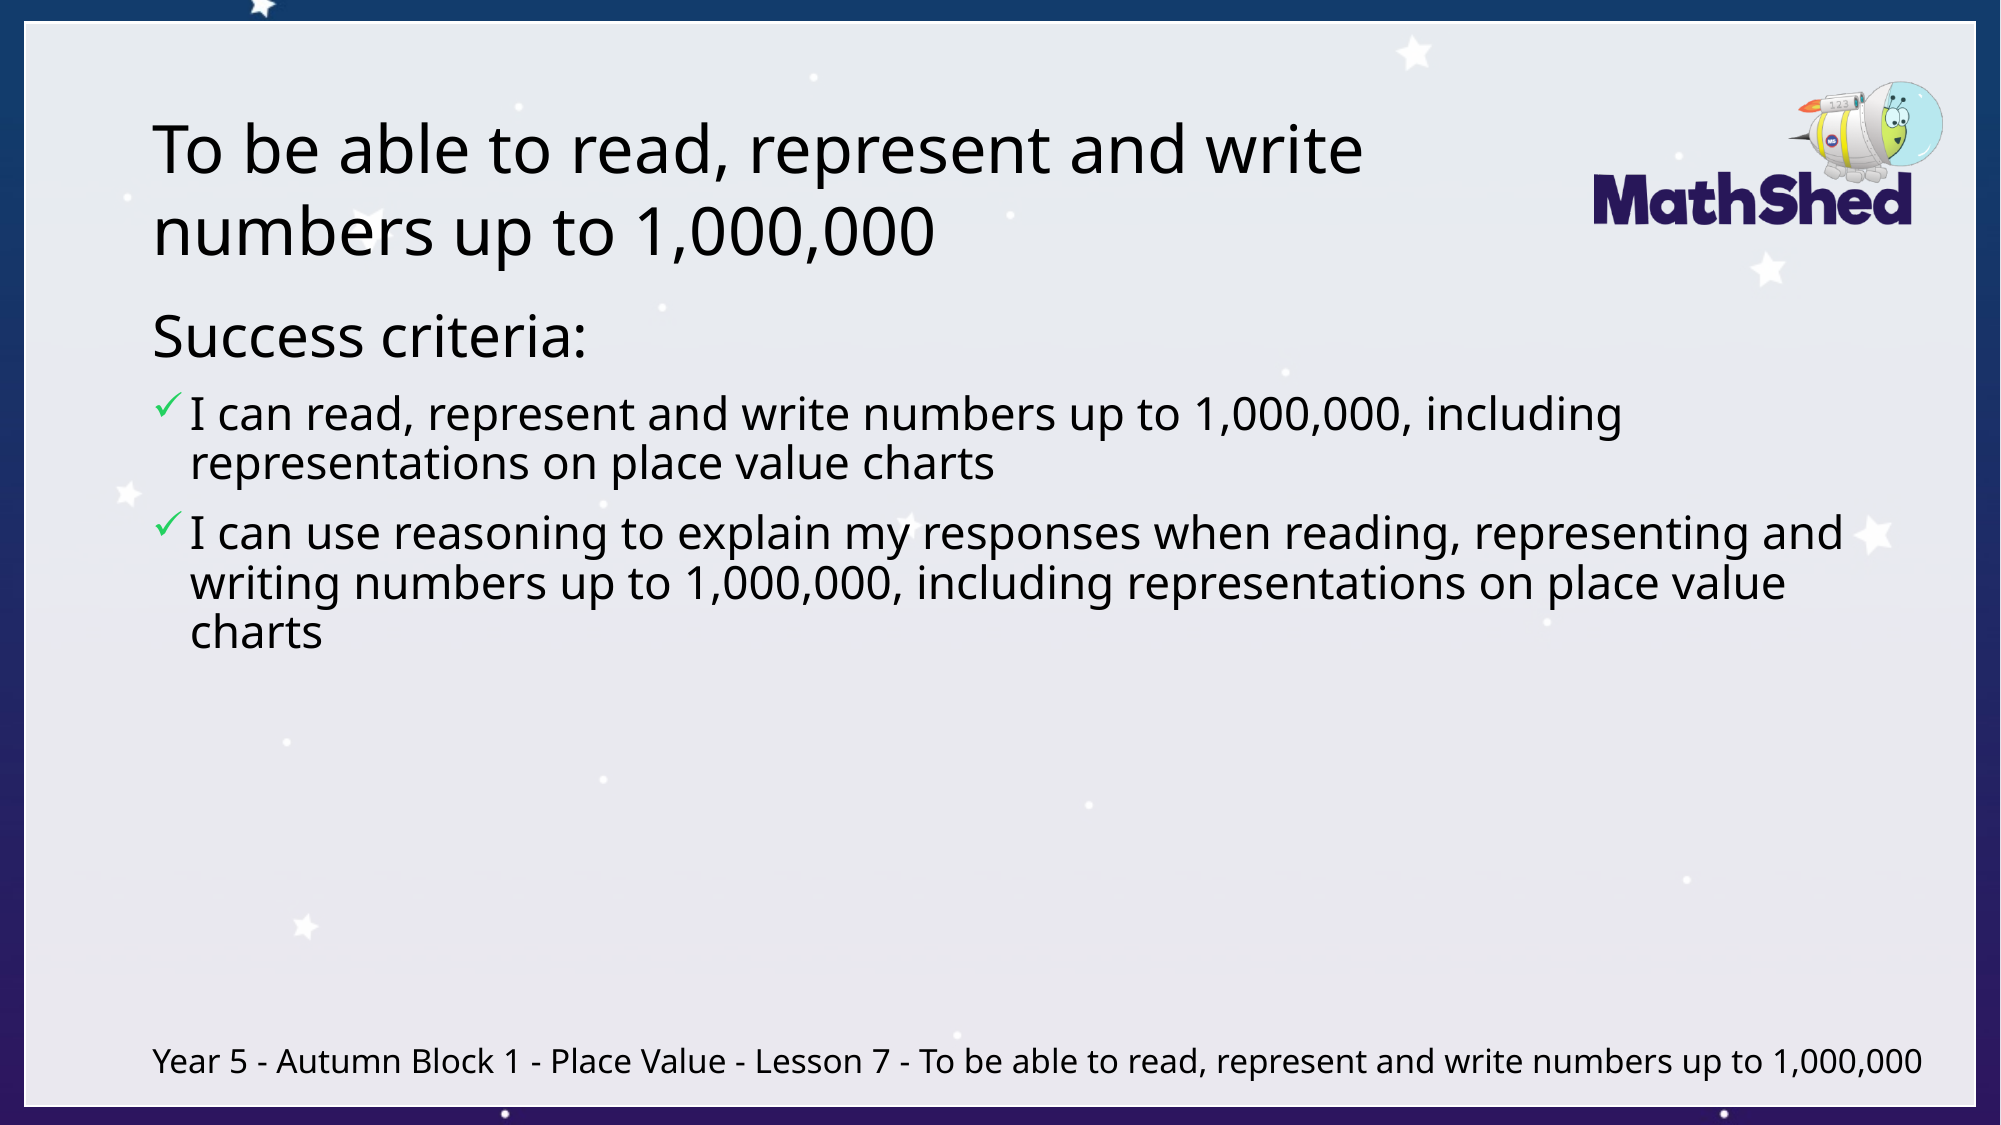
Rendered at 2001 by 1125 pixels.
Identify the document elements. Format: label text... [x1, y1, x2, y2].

title To be able to read, represent and write numbers up to 1,000,000 [137, 81, 1578, 299]
footer Year 5 - Autumn Block 1 - Place Value - Lesson 7 - To be able to read, represent and write numbers up to 1,000,000 [137, 1033, 1974, 1093]
picture [0, 0, 2001, 1125]
list Success criteria: I can read, represent and write numbers up to 1,000,000, including representations on place value charts I can use reasoning to explain my responses when reading, representing and writing numbers up to 1,000,000, including representations on place value charts [137, 299, 1863, 1014]
